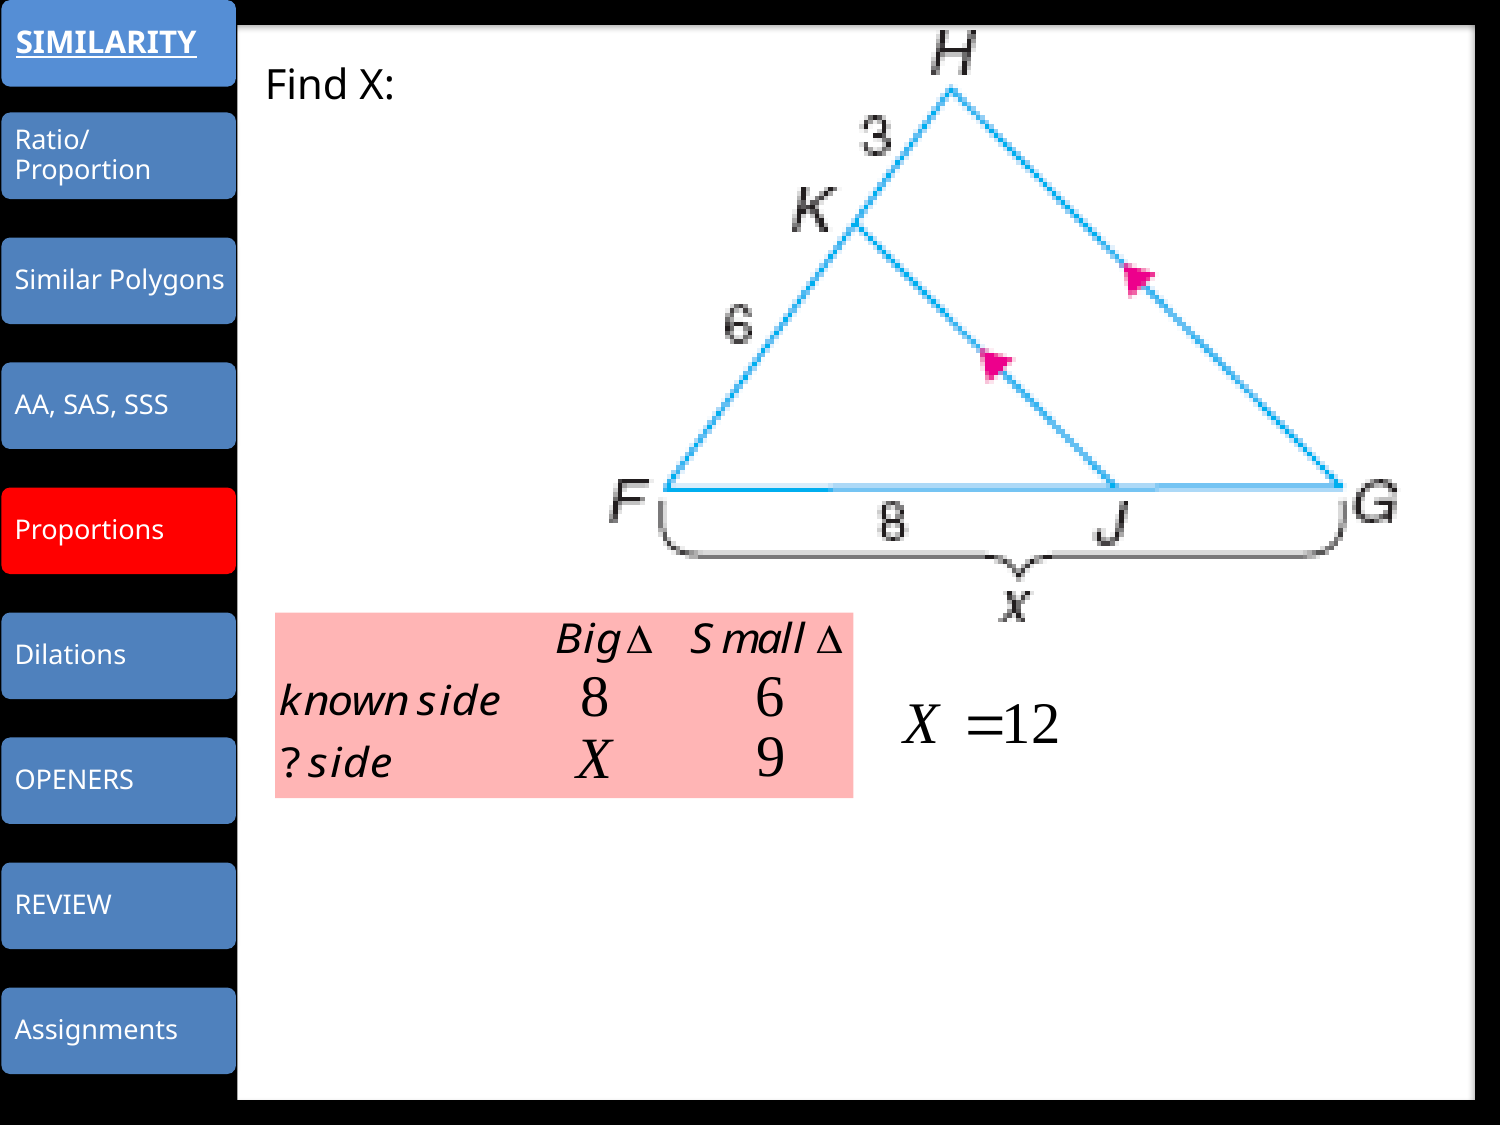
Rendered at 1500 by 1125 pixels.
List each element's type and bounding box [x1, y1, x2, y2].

text_box [749, 740, 794, 792]
text_box [747, 662, 797, 732]
text_box [562, 724, 632, 789]
text_box [0, 0, 238, 1125]
text_box [889, 689, 1072, 754]
text_box [274, 612, 854, 799]
text_box [574, 662, 619, 732]
text_box [238, 0, 1500, 1125]
